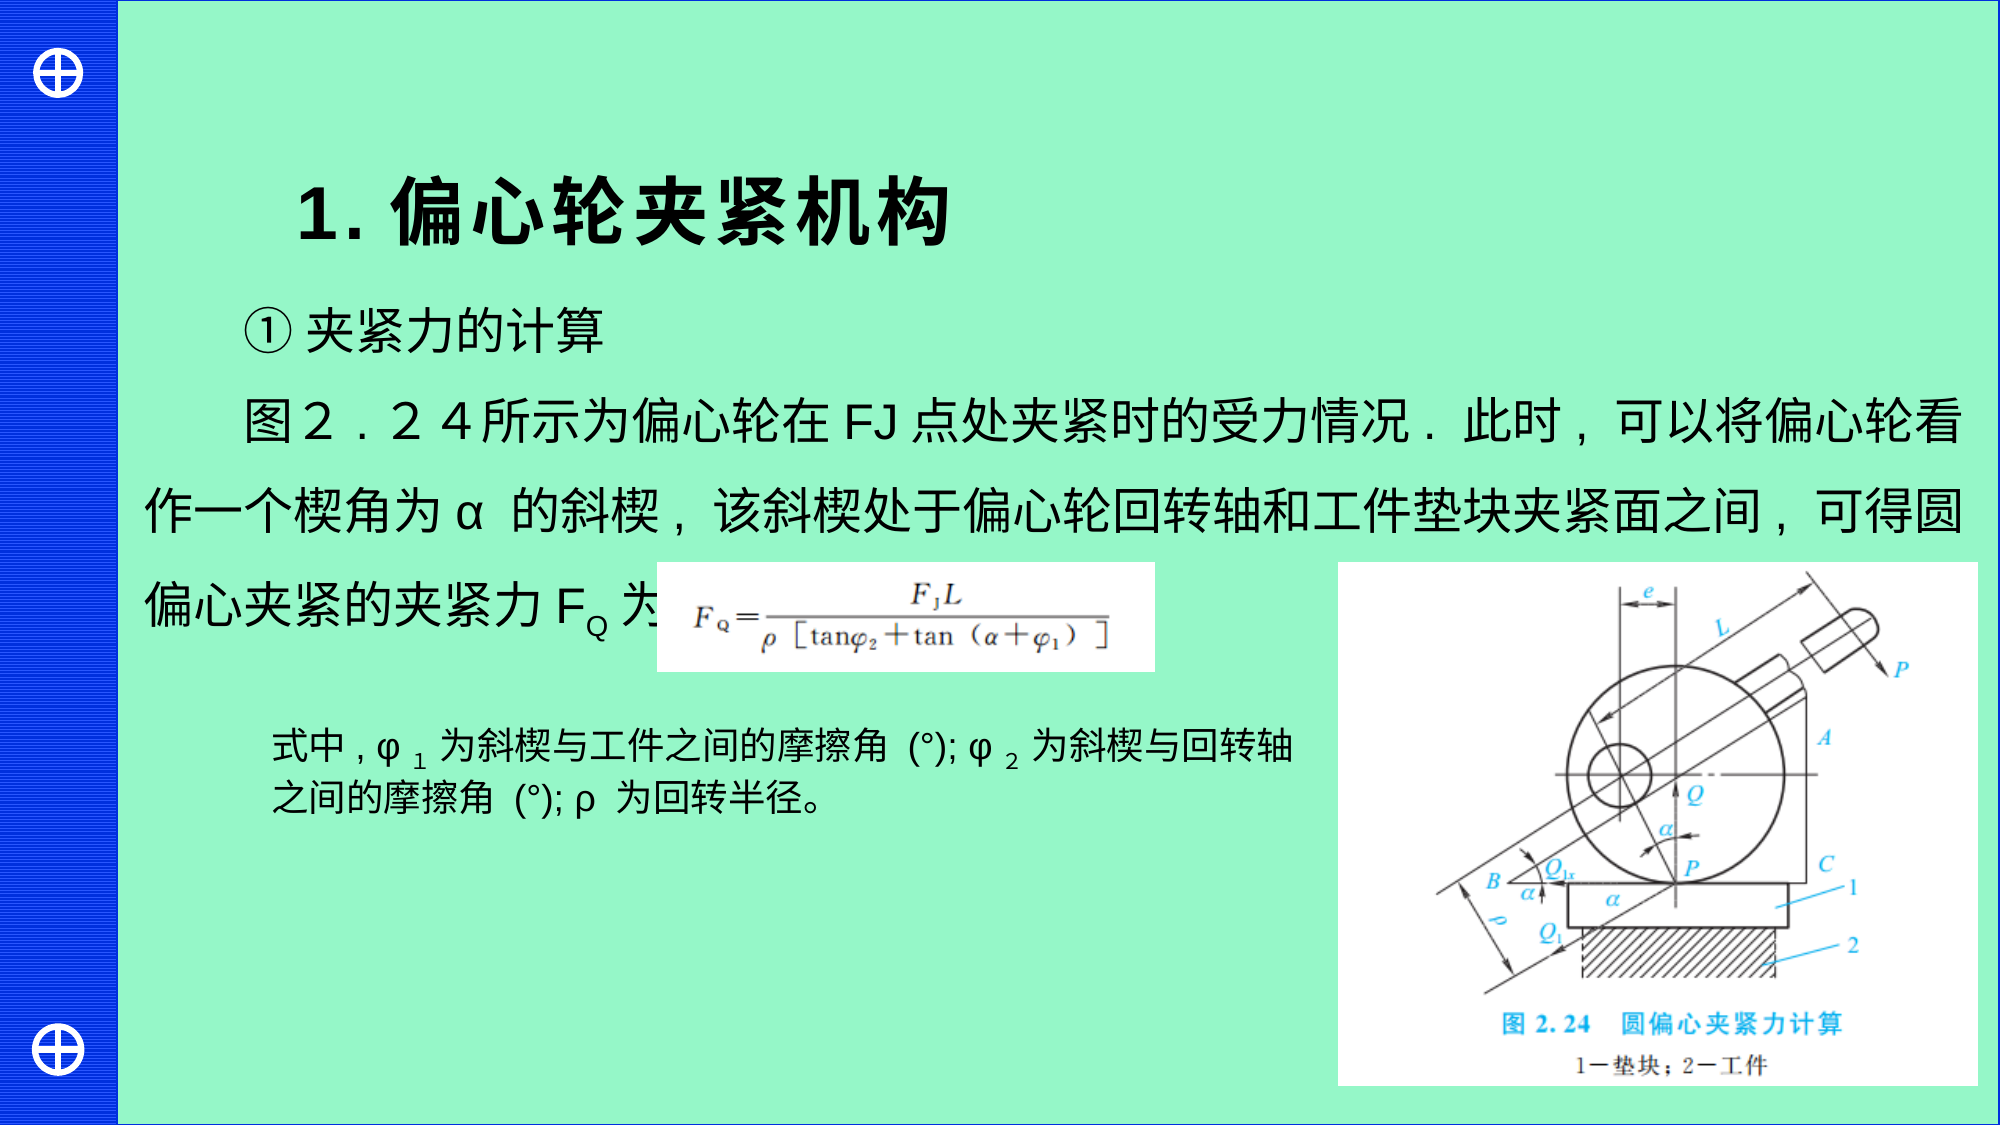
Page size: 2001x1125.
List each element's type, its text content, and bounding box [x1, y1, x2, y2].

picture [657, 562, 1155, 672]
text_box 式中, φ１ 为斜楔与工件之间的摩擦角 (°); φ２ 为斜楔与回转轴之间的摩擦角 (°); ρ 为回转半径。 [256, 714, 1338, 826]
text_box 1.偏心轮夹紧机构 [173, 140, 1462, 262]
text_box ①夹紧力的计算 图２.２４所示为偏心轮在FJ点处夹紧时的受力情况. 此时, 可以将偏心轮看作一个楔角为α 的斜楔, 该斜楔处于偏心轮回转轴和工件垫块夹紧面之间, 可得圆偏心夹紧的夹紧力FQ为 [128, 262, 1983, 650]
picture [1338, 562, 1978, 1086]
